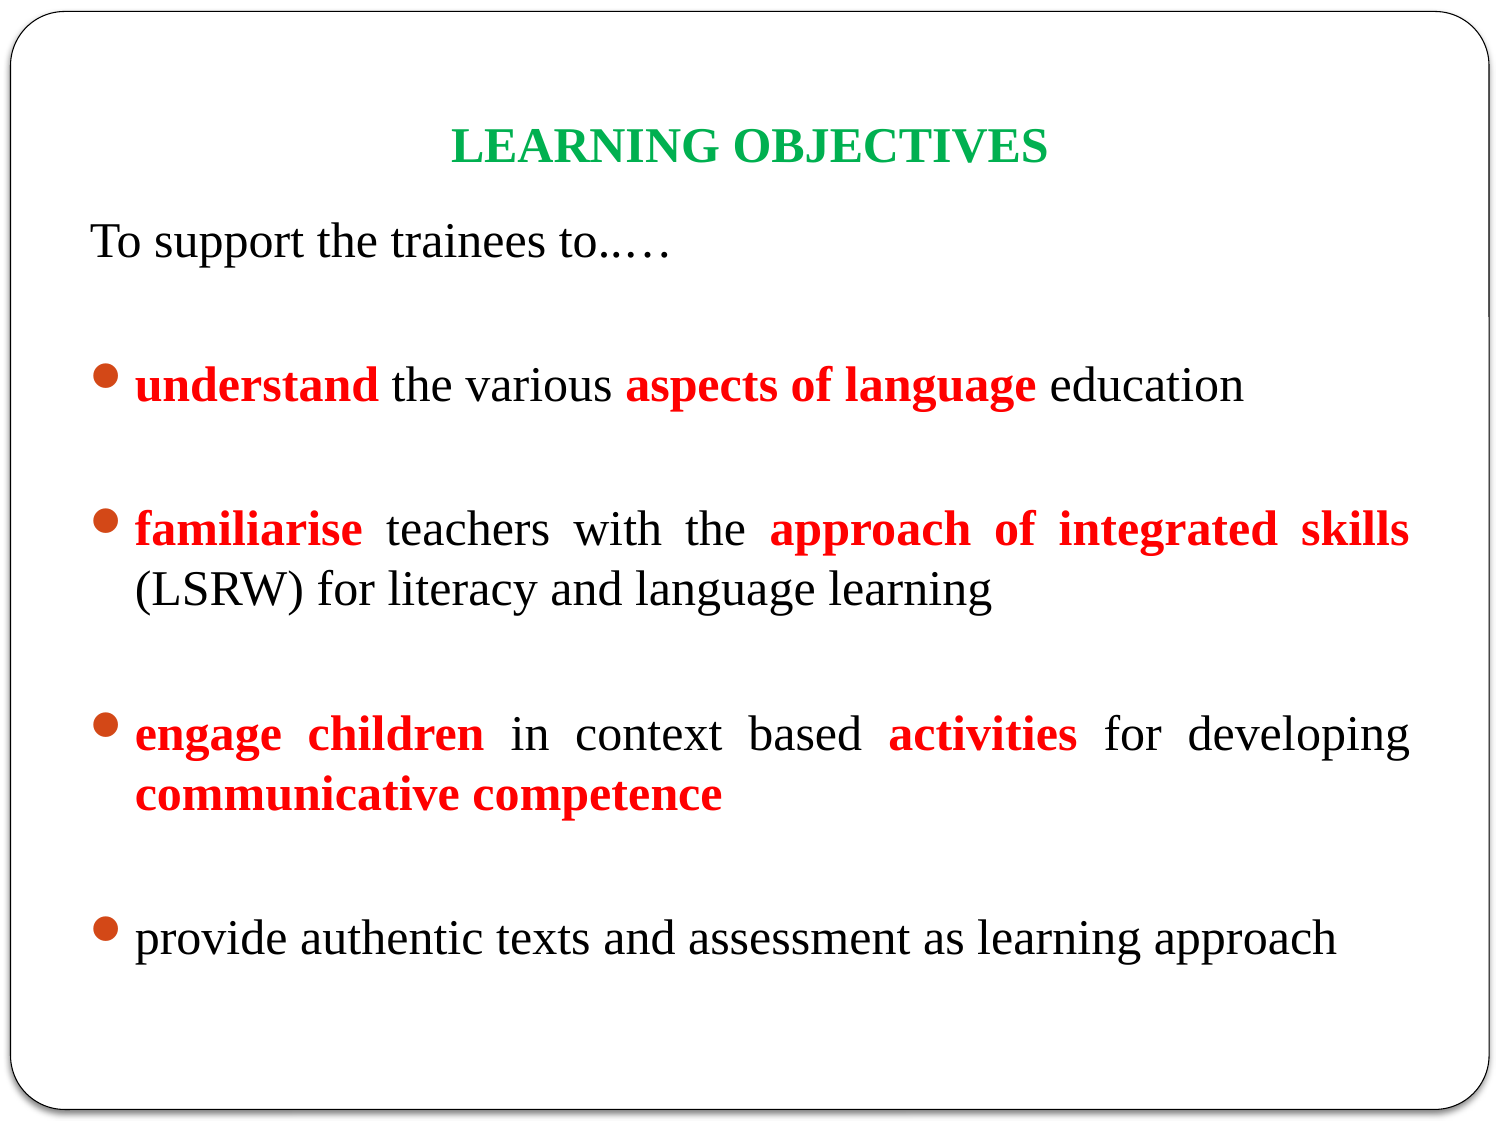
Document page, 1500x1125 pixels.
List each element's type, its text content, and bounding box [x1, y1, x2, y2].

title LEARNING OBJECTIVES [75, 45, 1425, 188]
list To support the trainees to..… understand the various aspects of language education familiarise teachers with the approach of integrated skills (LSRW) for literacy and language learning engage children in context based activities for developing communicative competence provide authentic texts and assessment as learning approach [75, 200, 1425, 1038]
